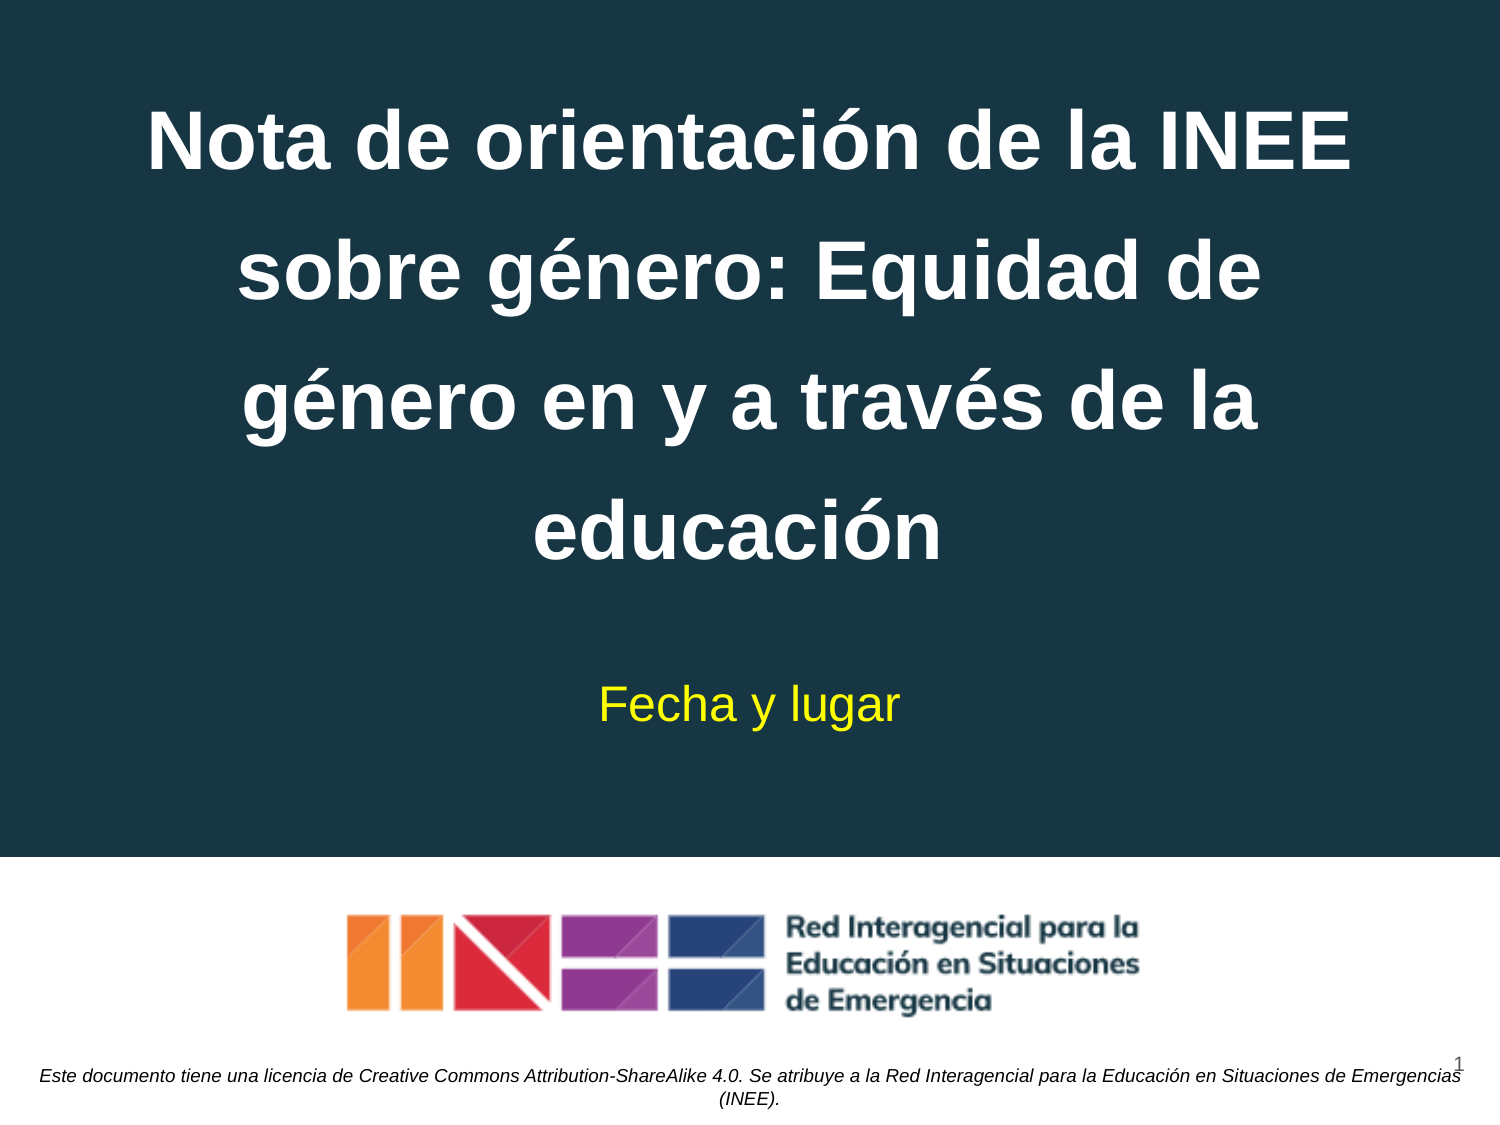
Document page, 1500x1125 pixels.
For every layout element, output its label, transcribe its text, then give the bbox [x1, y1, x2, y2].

text_box Este documento tiene una licencia de Creative Commons Attribution-ShareAlike 4.0. Se atribuye a la Red Interagencial para la Educación en Situaciones de Emergencias (INEE). [24, 1049, 1476, 1102]
text_box [0, 857, 1500, 1125]
slide_number ‹#› [1424, 1036, 1480, 1090]
picture [303, 883, 1197, 1052]
title Nota de orientación de la INEE sobre género: Equidad de género en y a través de la educación Fecha y lugar [85, 209, 1415, 747]
